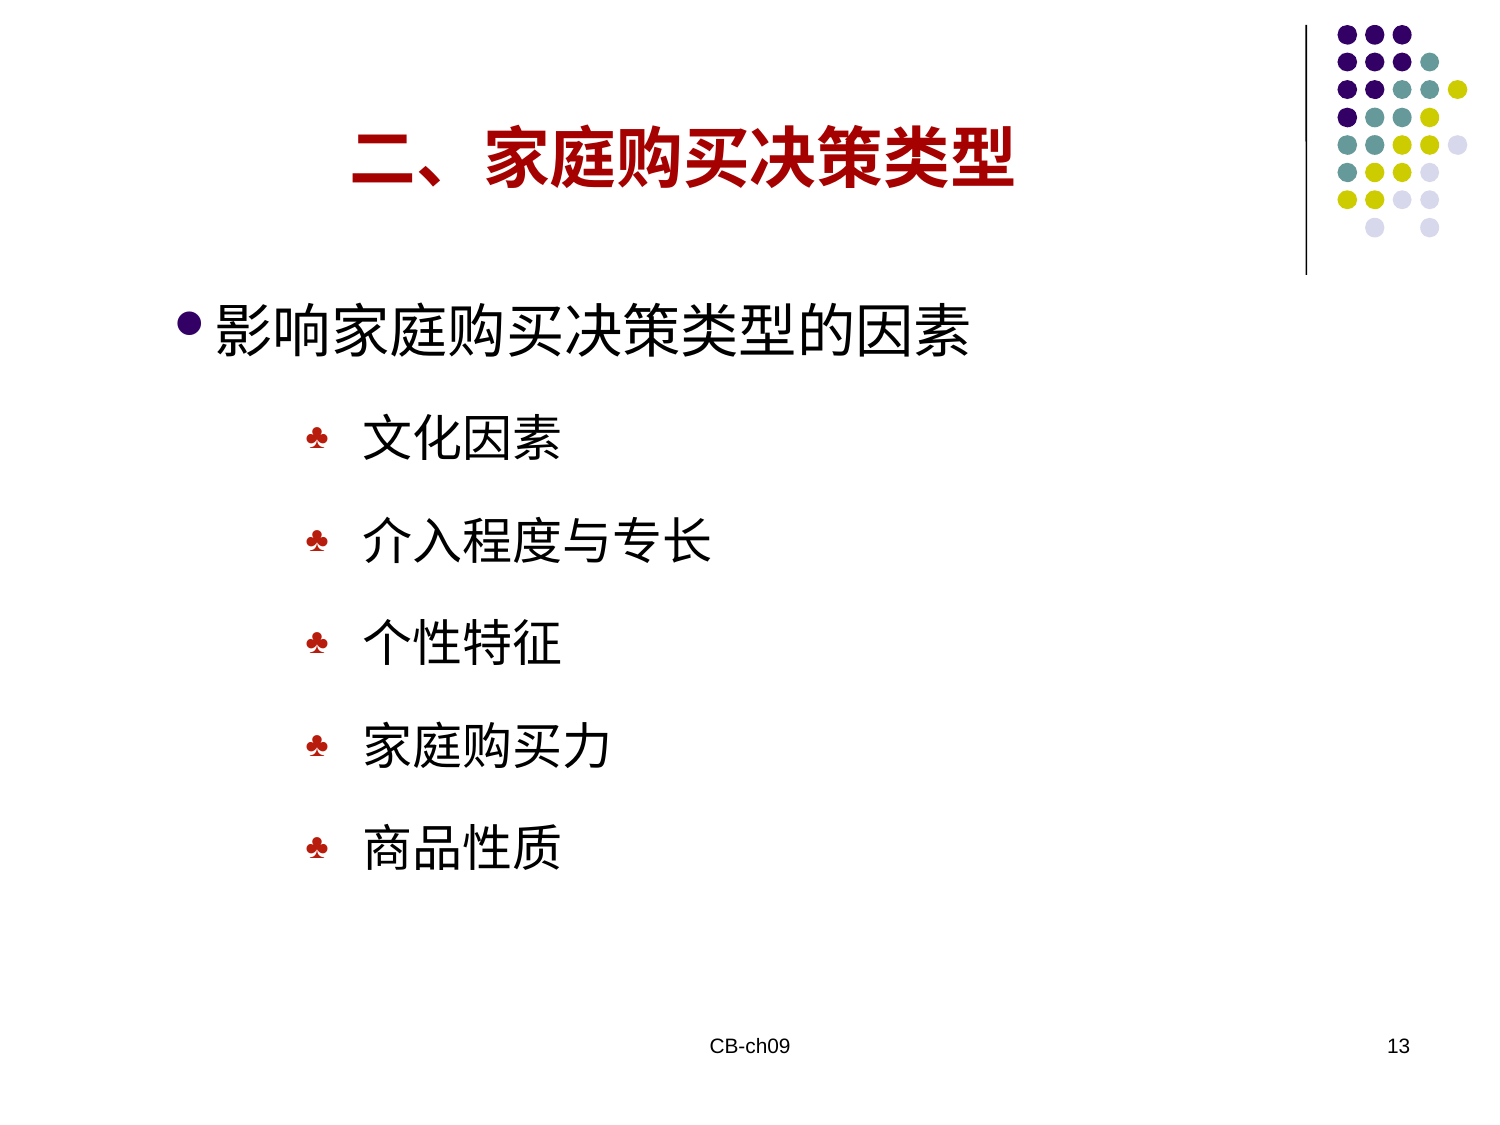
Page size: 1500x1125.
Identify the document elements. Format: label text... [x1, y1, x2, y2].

text_box 二、家庭购买决策类型 [334, 100, 1032, 204]
text_box 影响家庭购买决策类型的因素 文化因素 介入程度与专长 个性特征 家庭购买力 商品性质 [159, 286, 1343, 884]
slide_number 13 [1074, 1024, 1426, 1101]
text_box [1066, 164, 1500, 270]
footer CB-ch09 [512, 1024, 988, 1101]
